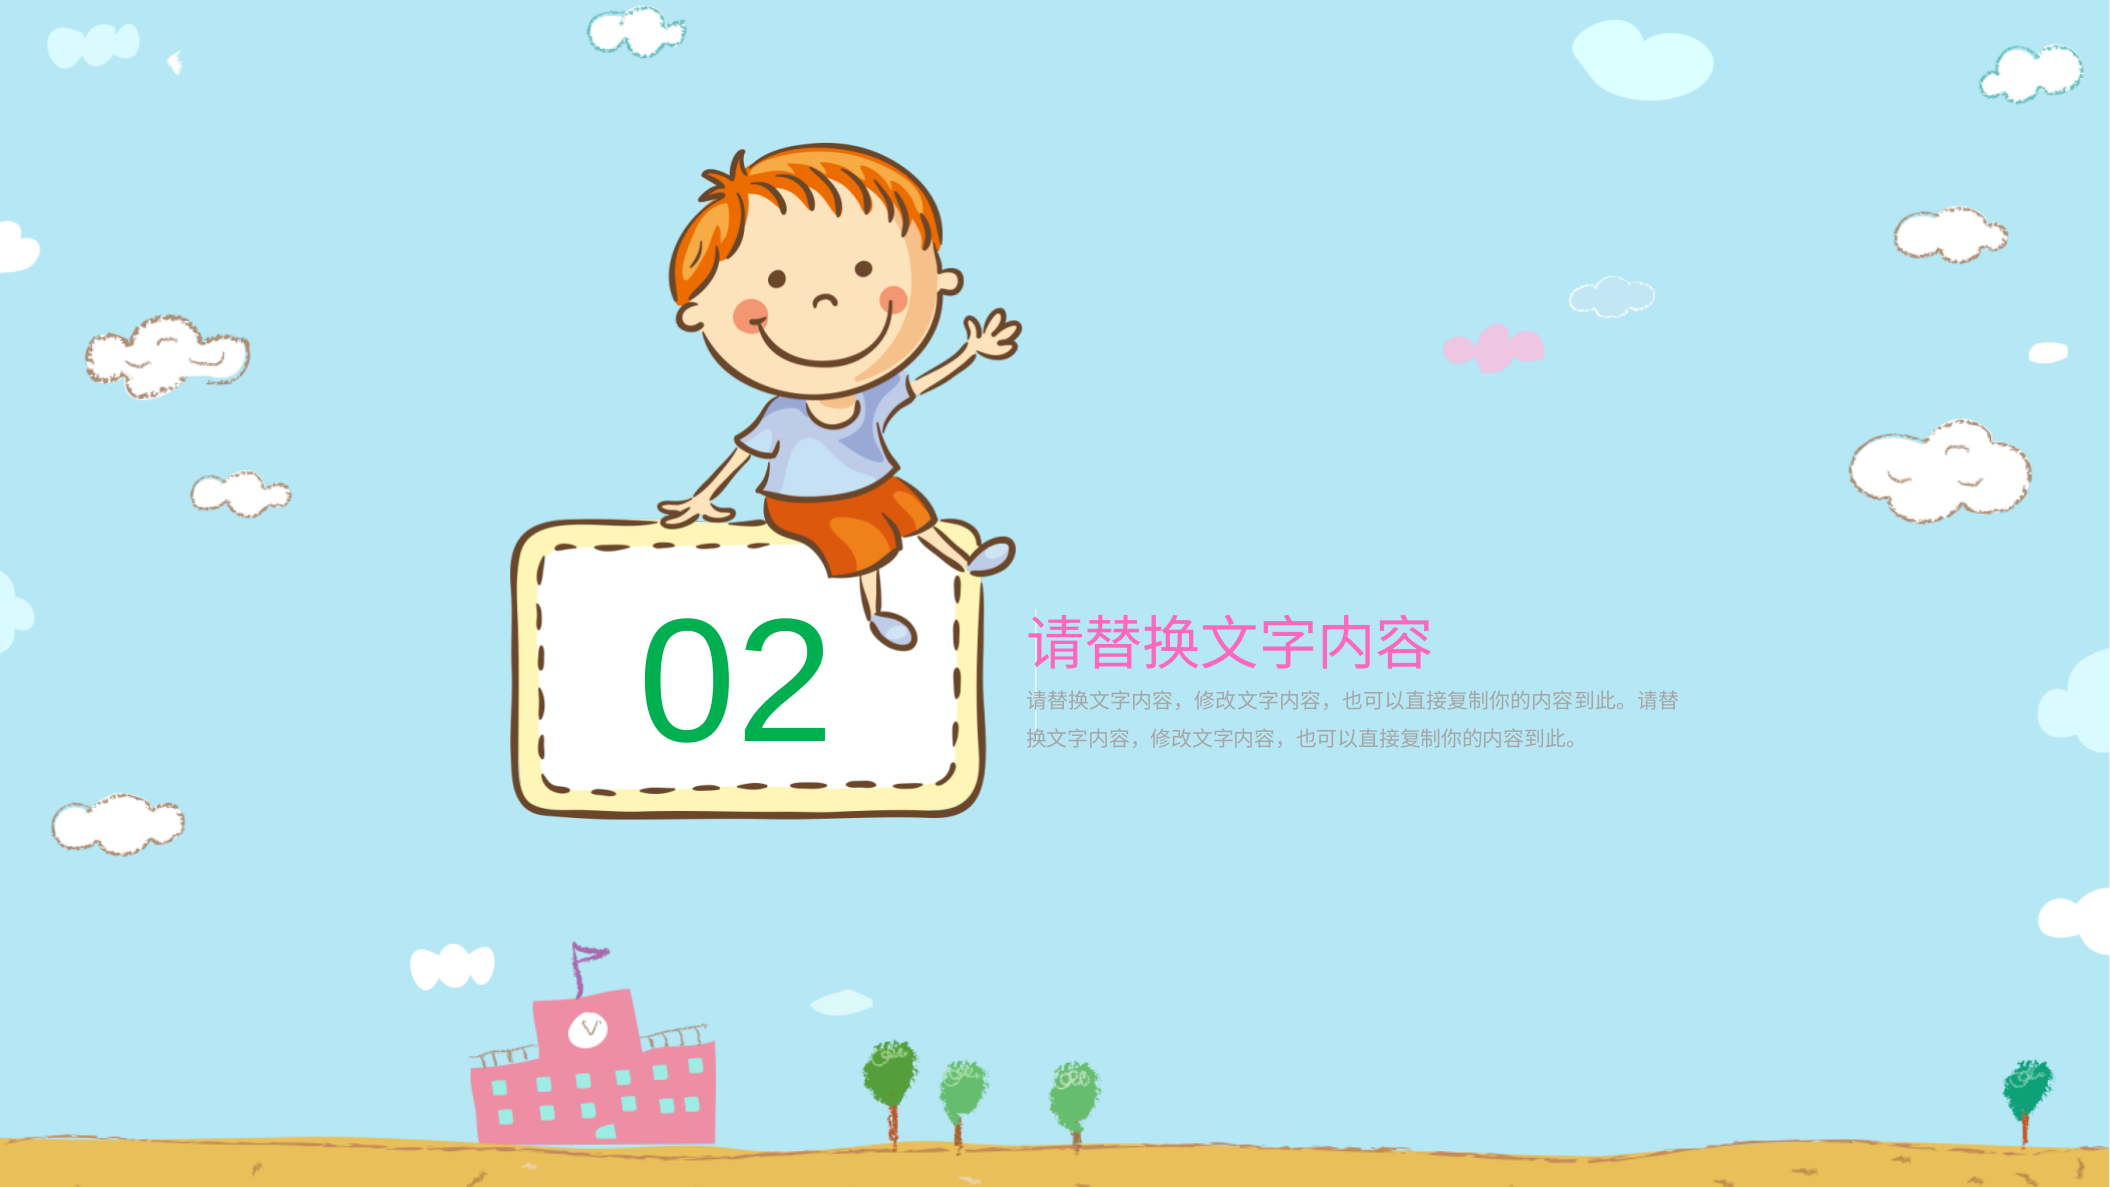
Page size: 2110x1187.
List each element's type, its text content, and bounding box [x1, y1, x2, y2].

text_box 请替换文字内容，修改文字内容，也可以直接复制你的内容到此。请替换文字内容，修改文字内容，也可以直接复制你的内容到此。 [1117, 675, 1679, 751]
text_box 请替换文字内容 [1117, 585, 1495, 675]
picture [0, 0, 2110, 1187]
